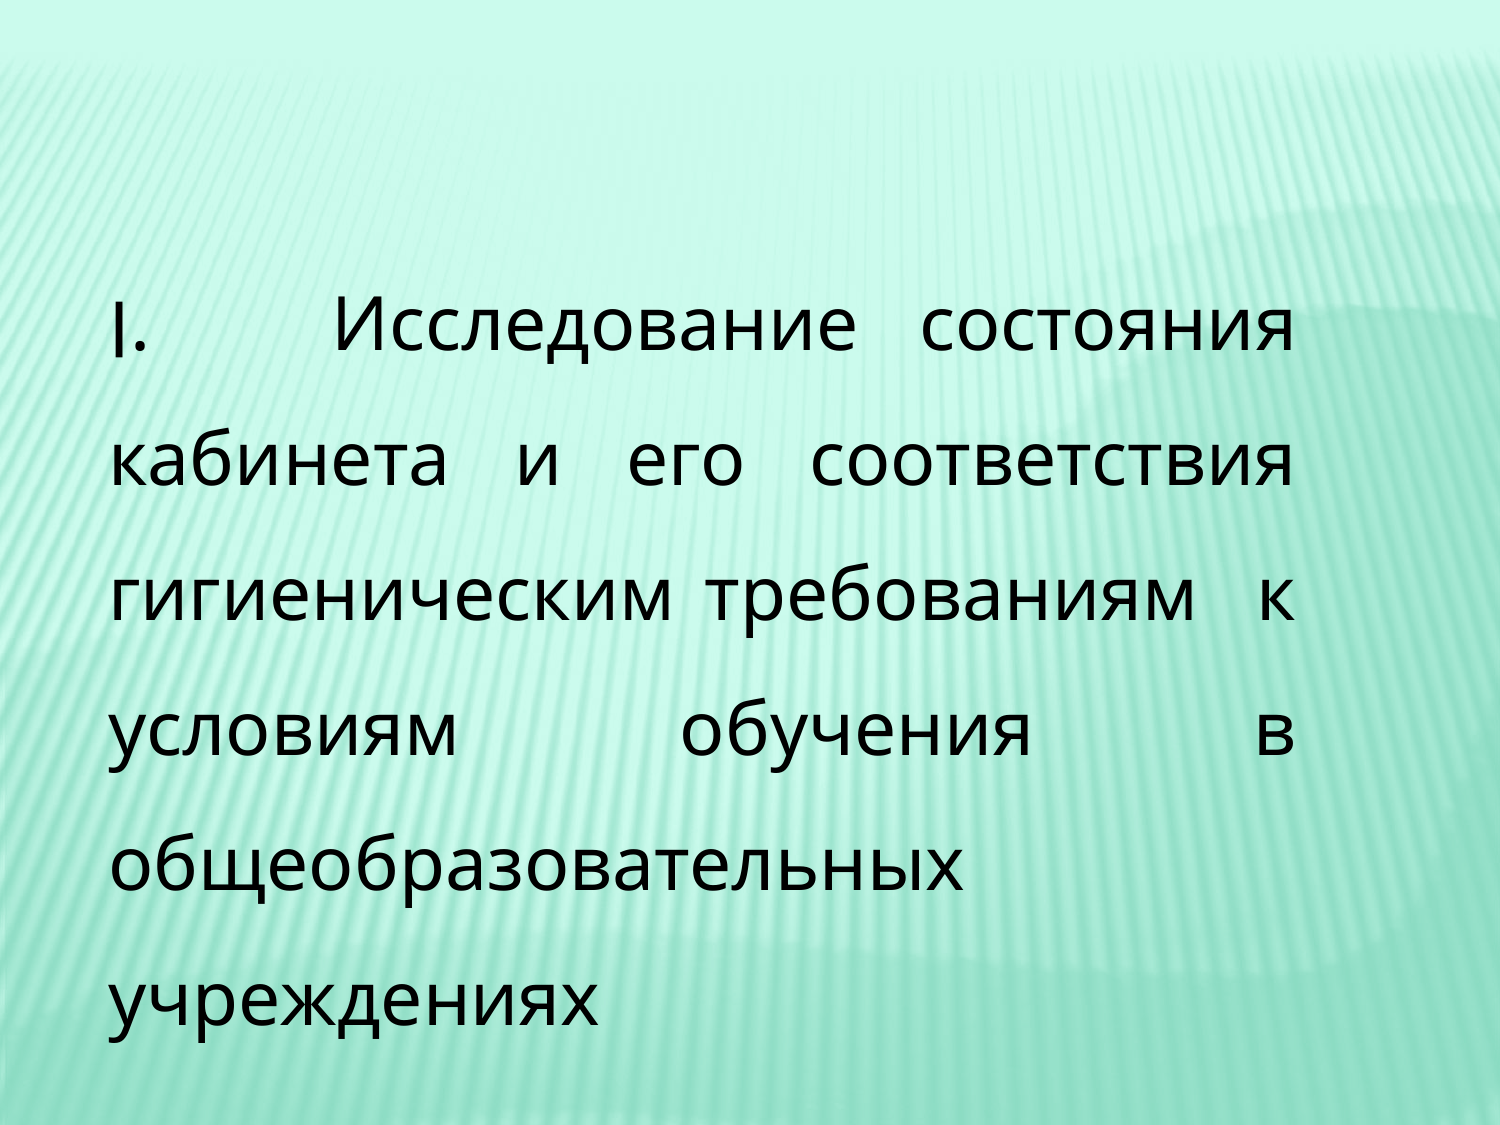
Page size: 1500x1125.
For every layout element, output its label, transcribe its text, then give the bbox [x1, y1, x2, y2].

text_box ׀. Исследование состояния кабинета и его соответствия гигиеническим требованиям к условиям обучения в общеобразовательных учреждениях [93, 222, 1313, 1048]
